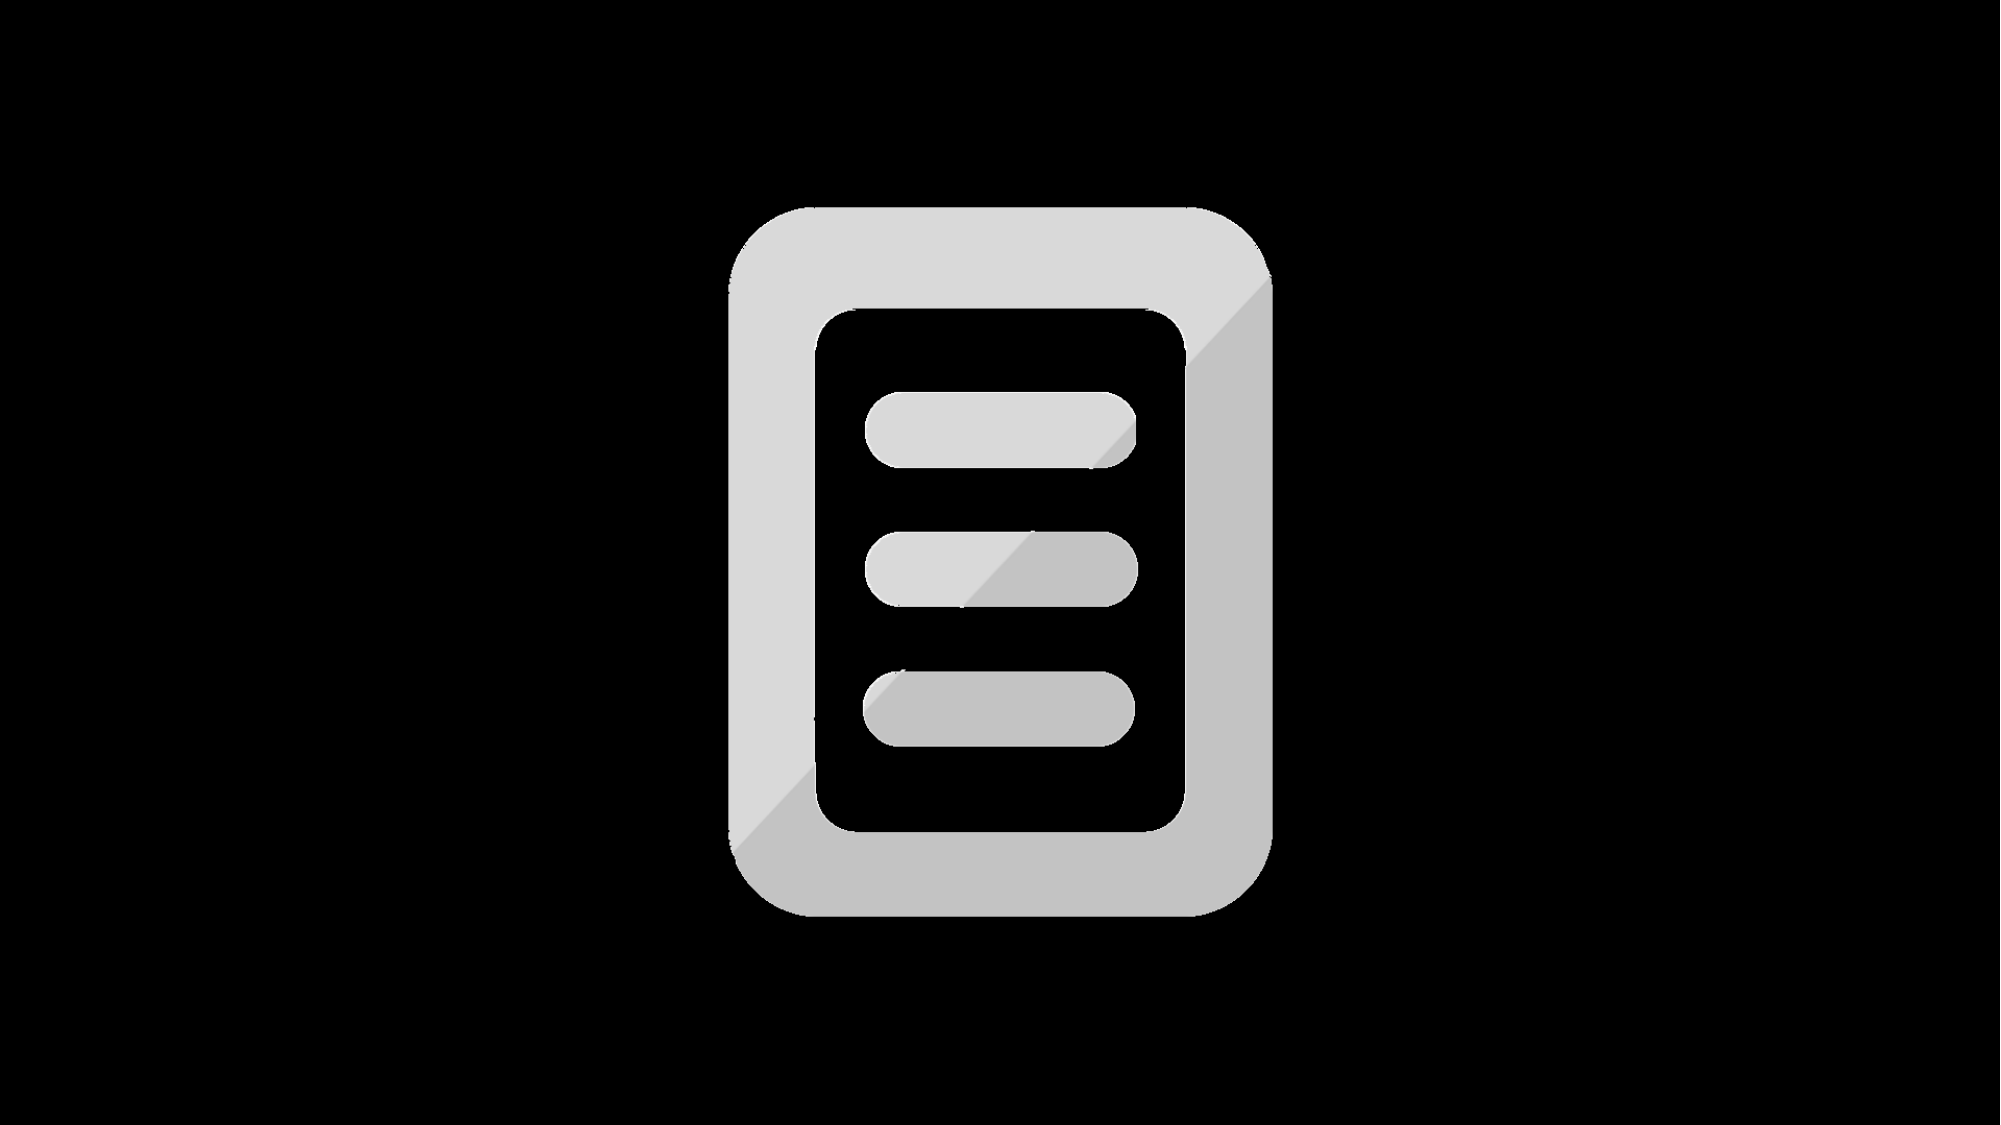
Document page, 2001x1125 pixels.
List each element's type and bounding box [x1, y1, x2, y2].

picture [718, 199, 1282, 926]
